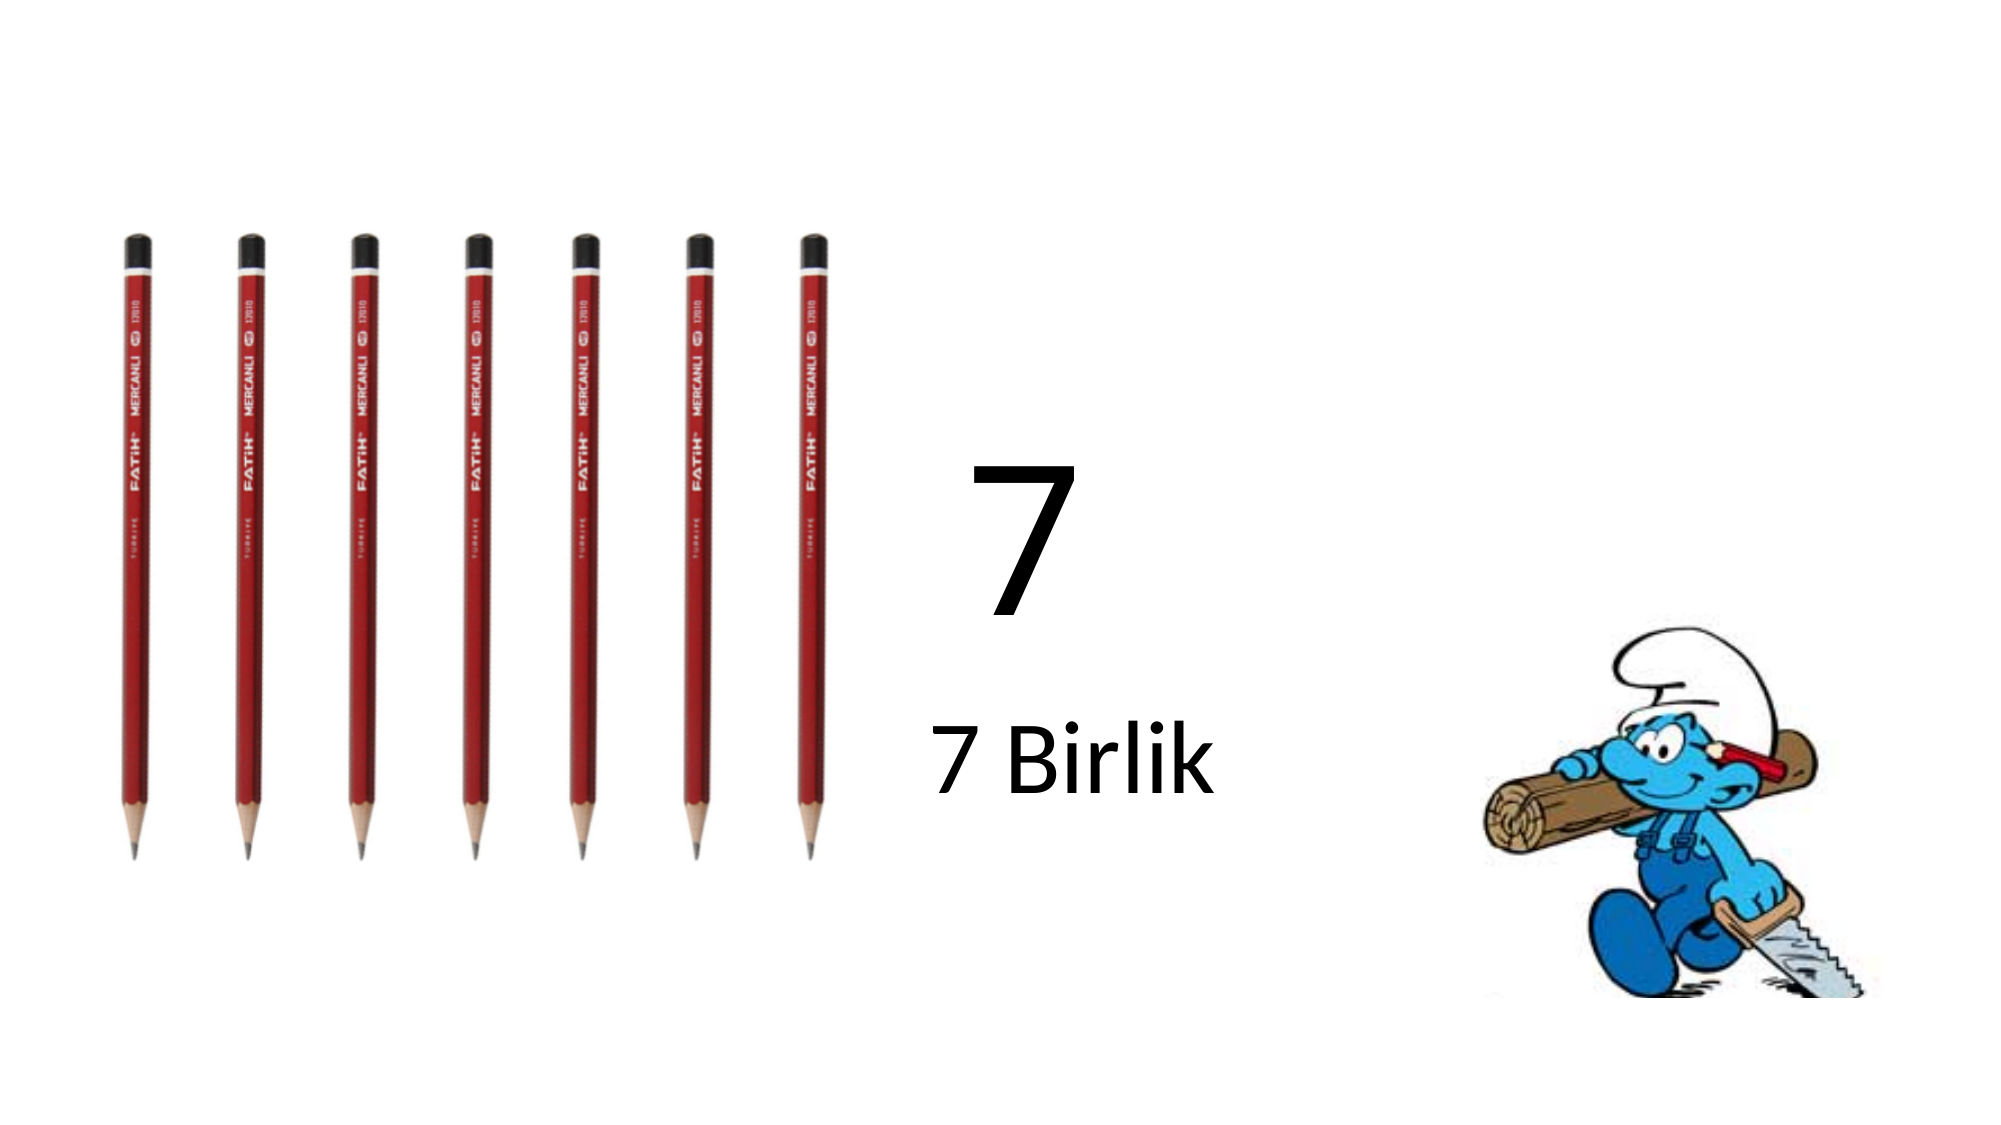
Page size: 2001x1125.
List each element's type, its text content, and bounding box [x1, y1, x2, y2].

picture [1479, 597, 1900, 998]
title 7 [950, 439, 1134, 657]
list 7 Birlik [913, 695, 1255, 857]
picture [67, 220, 891, 886]
